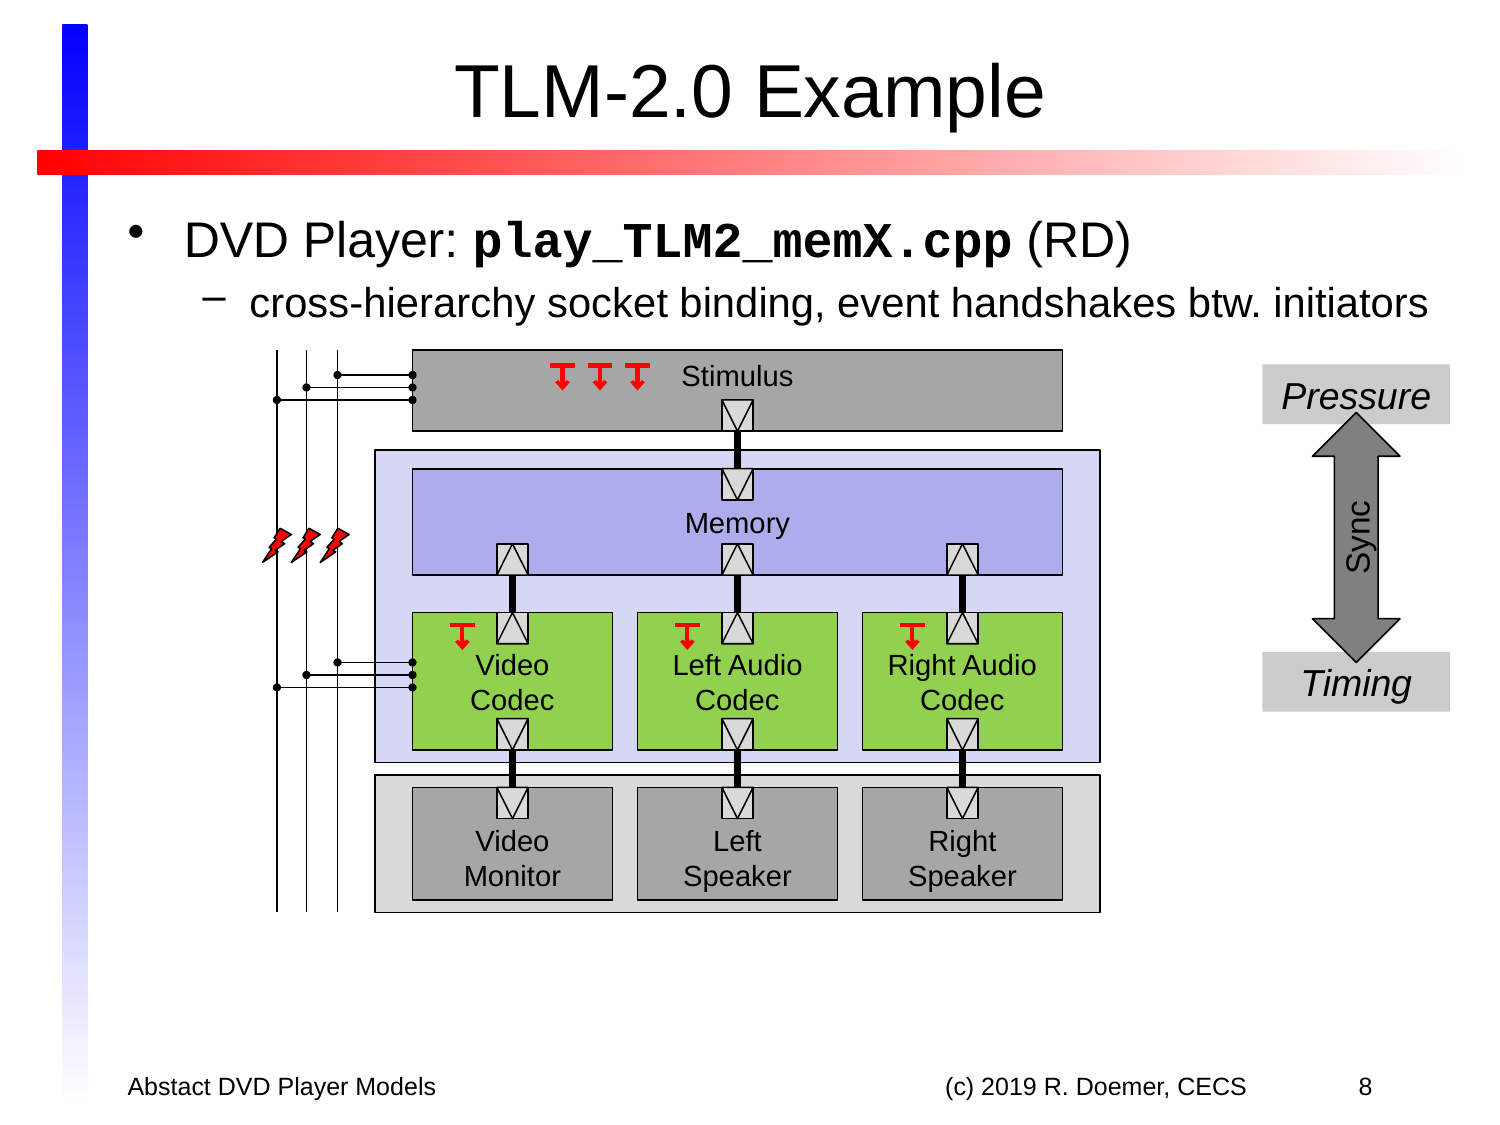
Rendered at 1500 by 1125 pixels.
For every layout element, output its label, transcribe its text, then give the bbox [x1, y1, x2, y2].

table_cell Speedup [338, 676, 406, 687]
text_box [496, 718, 529, 751]
table_cell Speedup [338, 377, 406, 387]
footer (c) 2019 R. Doemer, CECS [774, 1062, 1263, 1100]
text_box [946, 787, 979, 819]
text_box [721, 543, 754, 576]
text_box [587, 365, 613, 391]
table_cell Speedup [338, 401, 407, 412]
table_cell Speedup [307, 388, 337, 399]
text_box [674, 624, 701, 651]
text_box [291, 542, 302, 563]
text_box Left Speaker [637, 787, 838, 900]
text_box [449, 624, 476, 651]
text_box [310, 528, 321, 547]
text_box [549, 365, 576, 391]
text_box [899, 624, 926, 651]
table_cell Speedup [338, 688, 407, 699]
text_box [721, 718, 754, 751]
table_cell Speedup [307, 688, 337, 699]
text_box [496, 787, 529, 819]
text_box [721, 399, 754, 432]
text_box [721, 612, 754, 644]
table_cell Speedup [278, 401, 306, 412]
text_box [282, 529, 292, 541]
text_box Sync [1312, 412, 1400, 663]
text_box Timing [1262, 651, 1450, 712]
title TLM-2.0 Example [112, 24, 1388, 150]
table_cell Speedup [338, 388, 406, 399]
text_box [320, 540, 333, 563]
table_cell Speedup [307, 676, 337, 687]
slide_number 8 [1287, 1062, 1388, 1100]
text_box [721, 787, 754, 819]
text_box Left Audio Codec [637, 612, 838, 750]
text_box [946, 718, 979, 751]
text_box [262, 544, 272, 563]
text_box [946, 543, 979, 576]
table_cell Speedup [278, 688, 306, 699]
text_box Video Monitor [412, 787, 613, 900]
slide_number Abstact DVD Player Models [112, 1062, 774, 1100]
text_box Right Audio Codec [862, 612, 1063, 750]
table_cell Speedup [338, 664, 406, 674]
text_box Memory [412, 468, 1063, 575]
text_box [496, 612, 529, 644]
text_box [341, 530, 350, 541]
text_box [624, 365, 651, 391]
text_box Pressure [1262, 364, 1450, 425]
text_box Right Speaker [862, 787, 1063, 900]
text_box Stimulus [412, 349, 1063, 432]
text_box Video Codec [412, 612, 613, 750]
list DVD Player: play_TLM2_memX.cpp (RD) cross-hierarchy socket binding, event handshakes btw. initiators [112, 200, 1450, 1025]
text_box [946, 612, 979, 644]
table_cell Speedup [307, 401, 337, 412]
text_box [721, 468, 754, 501]
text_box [496, 543, 529, 576]
